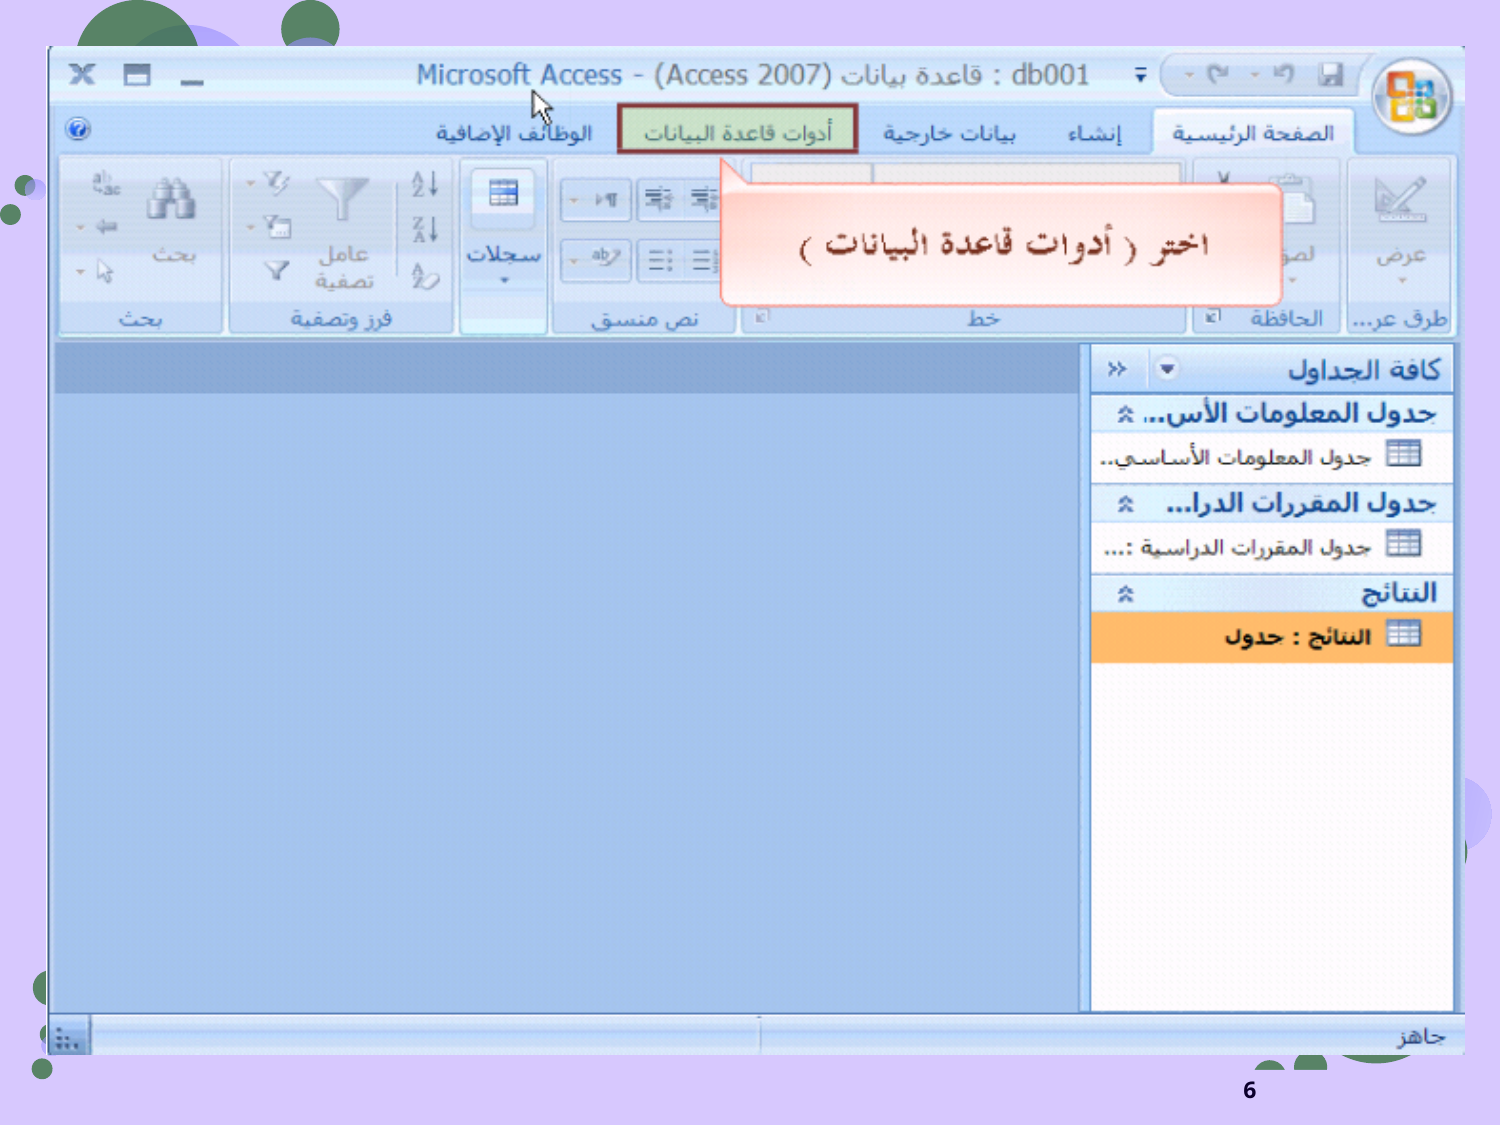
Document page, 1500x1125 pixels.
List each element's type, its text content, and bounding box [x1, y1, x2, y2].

picture [45, 45, 1467, 1057]
slide_number 6 [1074, 1069, 1425, 1113]
